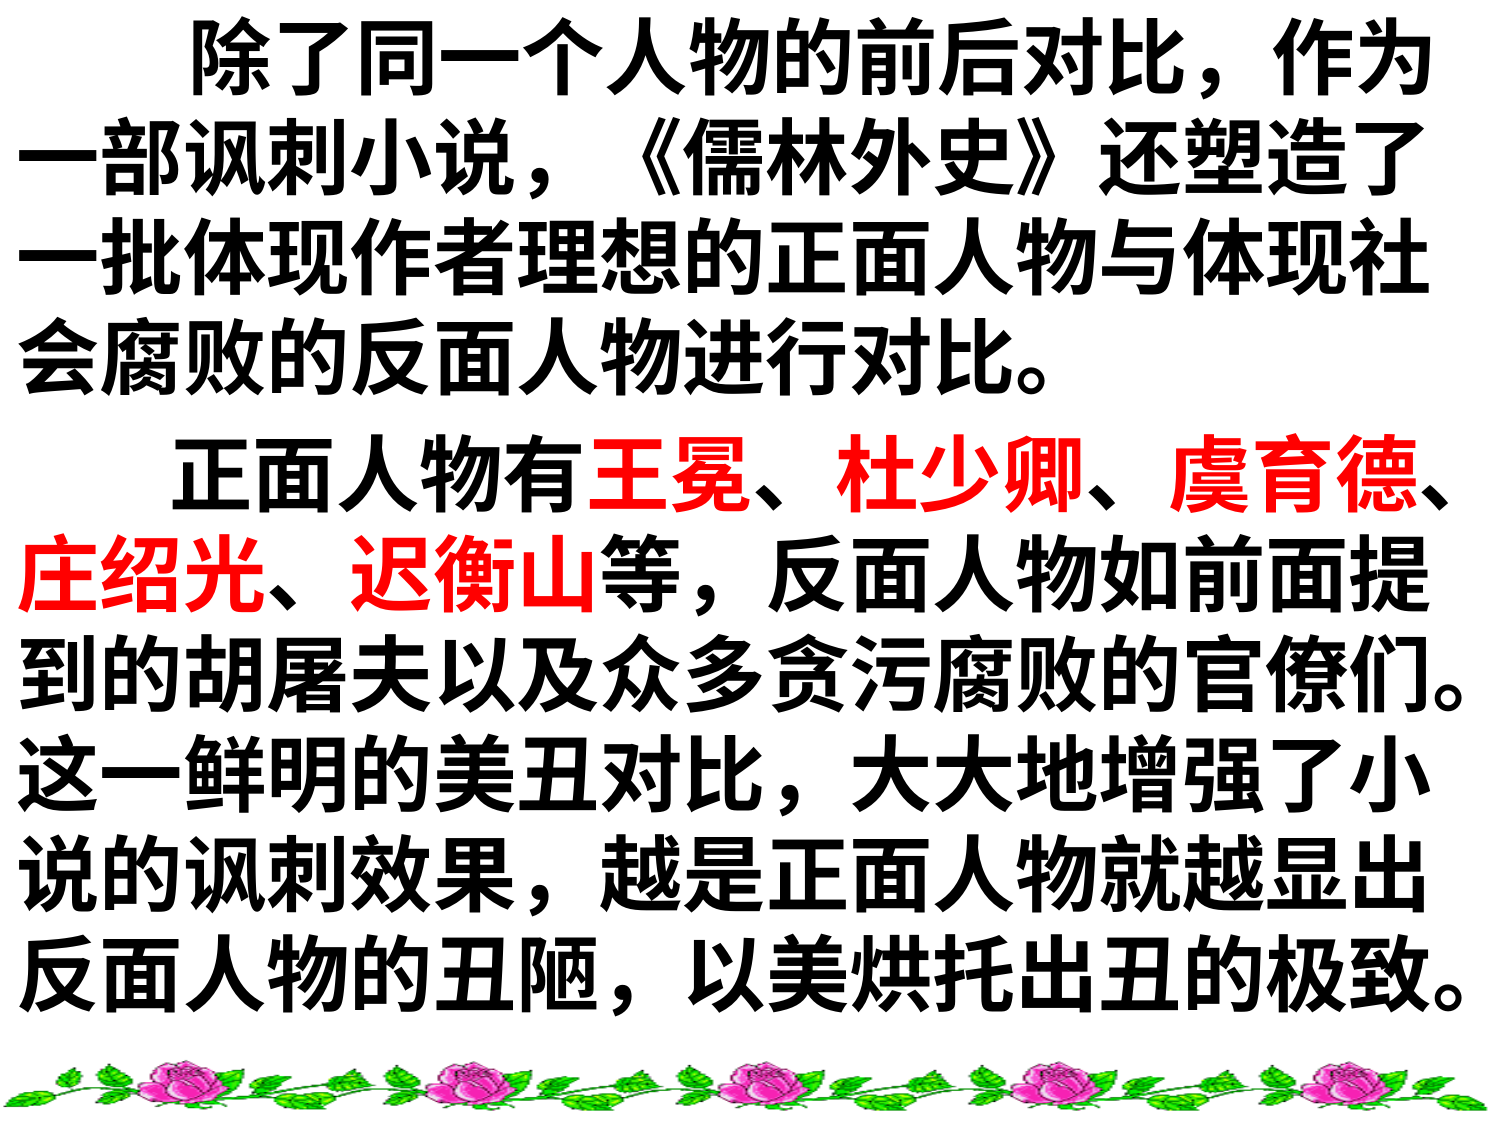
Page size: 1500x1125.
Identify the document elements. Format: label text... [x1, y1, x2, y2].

list 除了同一个人物的前后对比，作为一部讽刺小说，《儒林外史》还塑造了一批体现作者理想的正面人物与体现社会腐败的反面人物进行对比。 正面人物有王冕、杜少卿、虞育德、庄绍光、迟衡山等，反面人物如前面提到的胡屠夫以及众多贪污腐败的官僚们。这一鲜明的美丑对比，大大地增强了小说的讽刺效果，越是正面人物就越显出反面人物的丑陋，以美烘托出丑的极致。 [1, 0, 1500, 1125]
picture [2, 1033, 1490, 1112]
